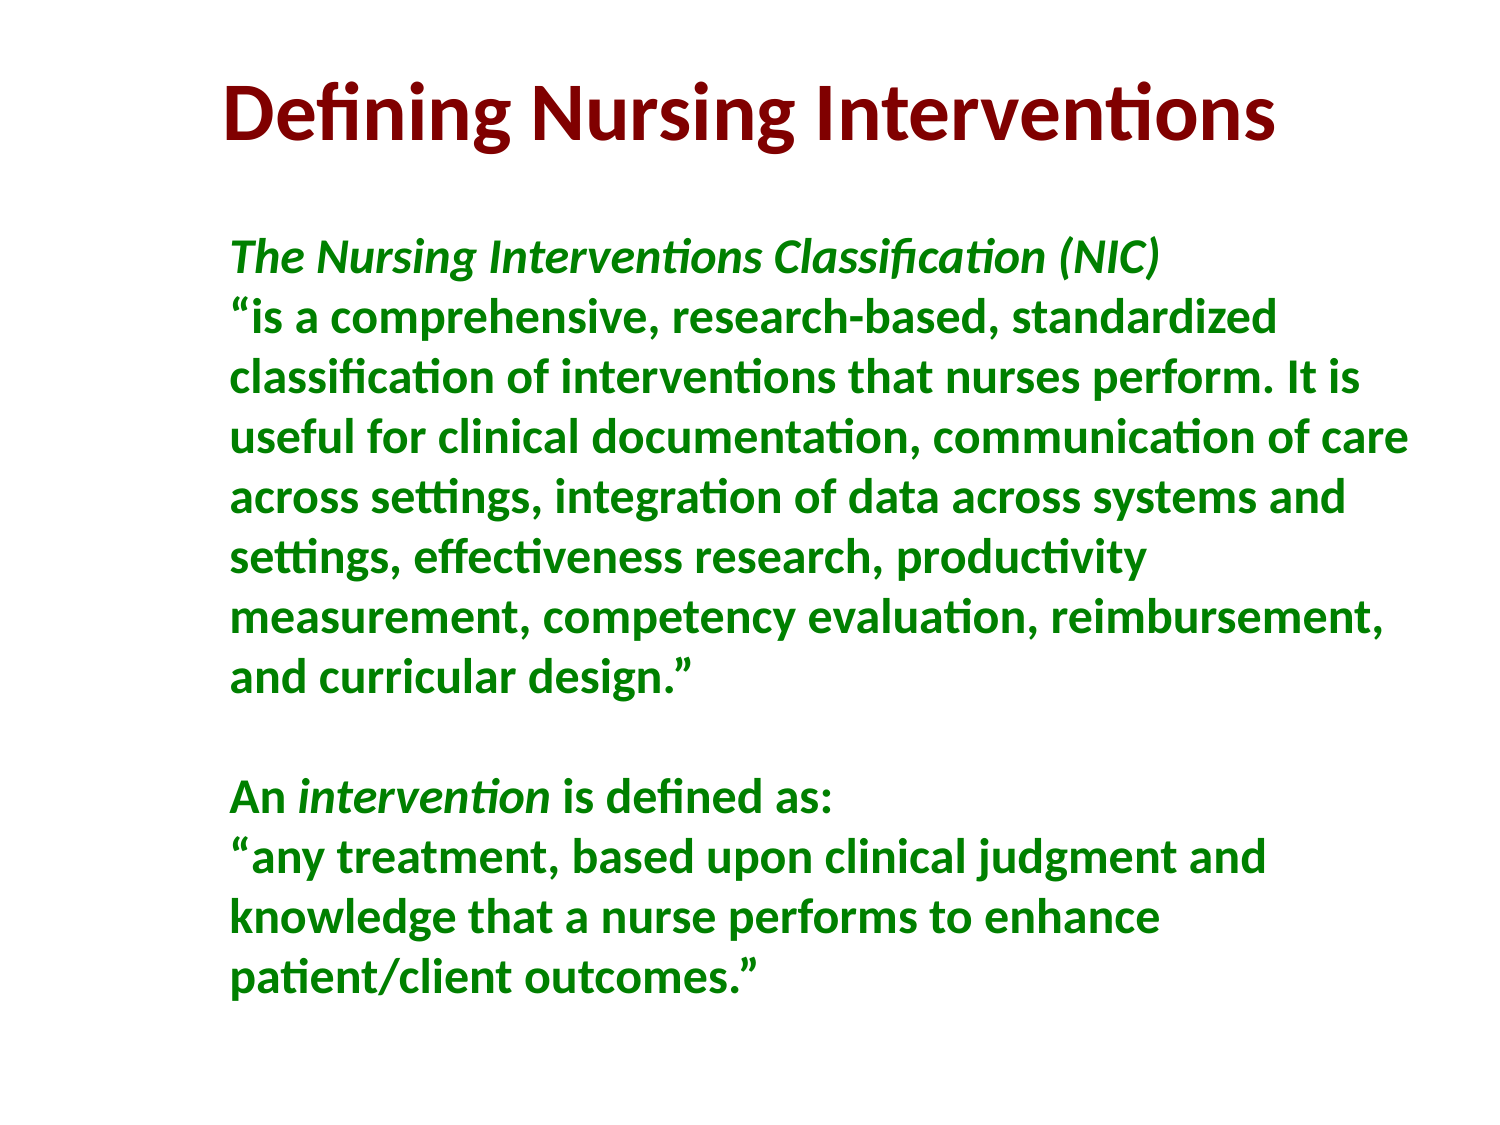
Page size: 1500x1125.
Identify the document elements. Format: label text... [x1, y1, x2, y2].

text_box Defining Nursing Interventions [207, 50, 1293, 165]
text_box The Nursing Interventions Classification (NIC) “is a comprehensive, research-based, standardized classification of interventions that nurses perform. It is useful for clinical documentation, communication of care across settings, integration of data across systems and settings, effectiveness research, productivity measurement, competency evaluation, reimbursement, and curricular design.” An intervention is defined as: “any treatment, based upon clinical judgment and knowledge that a nurse performs to enhance patient/client outcomes.” [214, 216, 1448, 1056]
